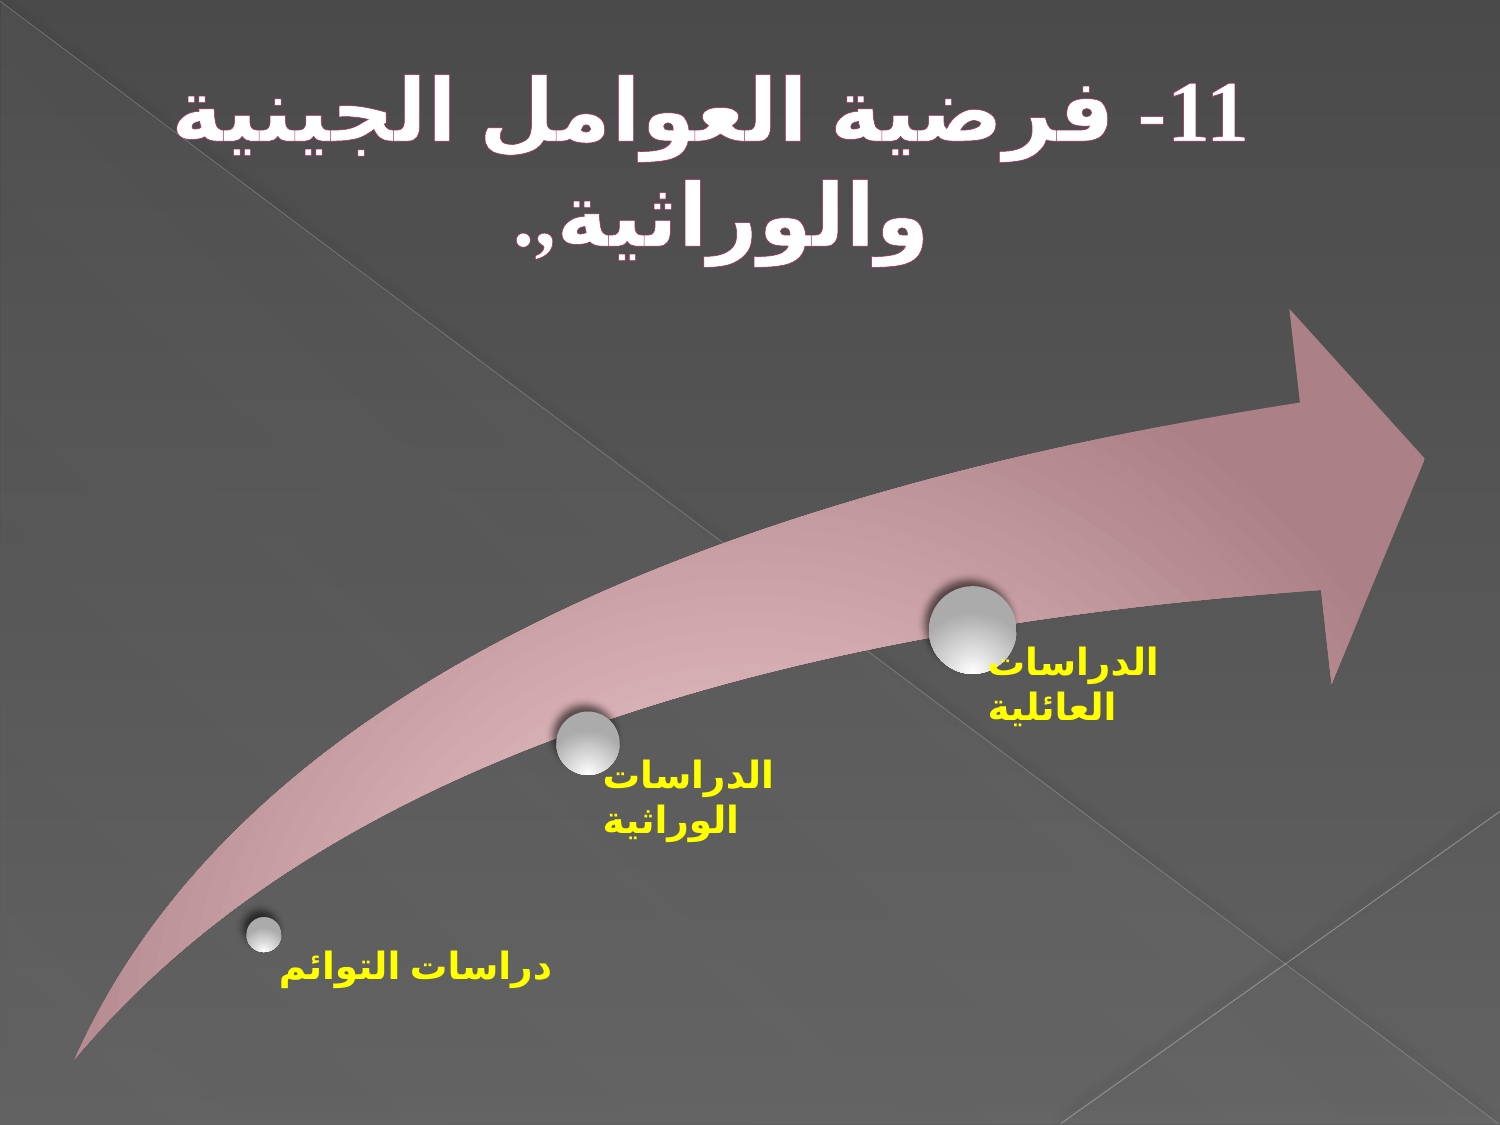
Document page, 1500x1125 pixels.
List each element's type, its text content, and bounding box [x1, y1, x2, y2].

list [74, 308, 1426, 1060]
title 11- فرضية العوامل الجينية والوراثية,. [75, 43, 1425, 274]
